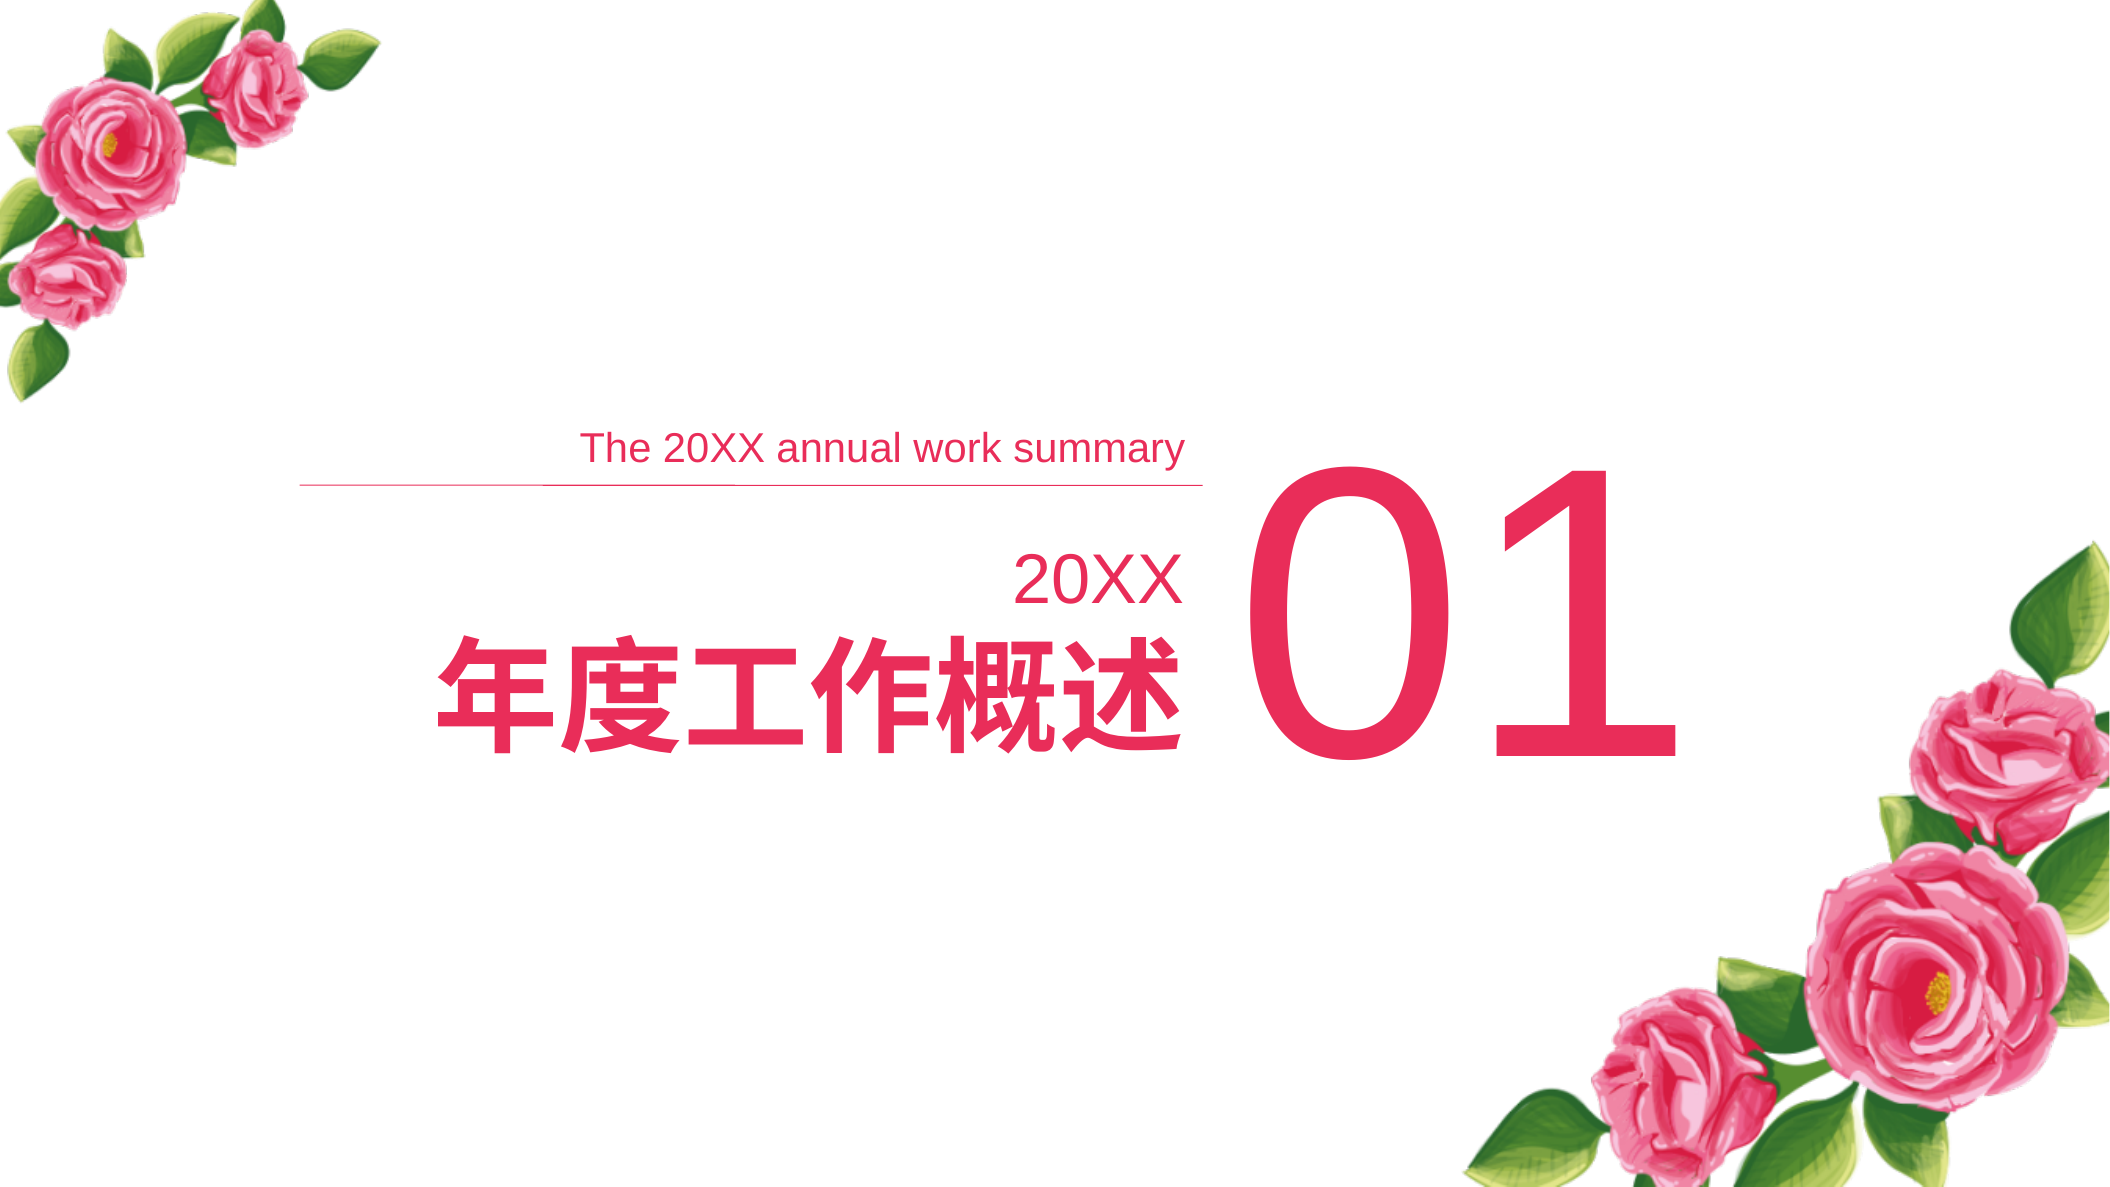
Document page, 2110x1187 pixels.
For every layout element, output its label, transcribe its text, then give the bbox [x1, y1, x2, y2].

text_box 20XX 年度工作概述 [418, 525, 1199, 775]
text_box The 20XX annual work summary [564, 413, 1201, 479]
text_box 01 [1220, 334, 1711, 847]
text_box [0, 0, 2110, 1187]
